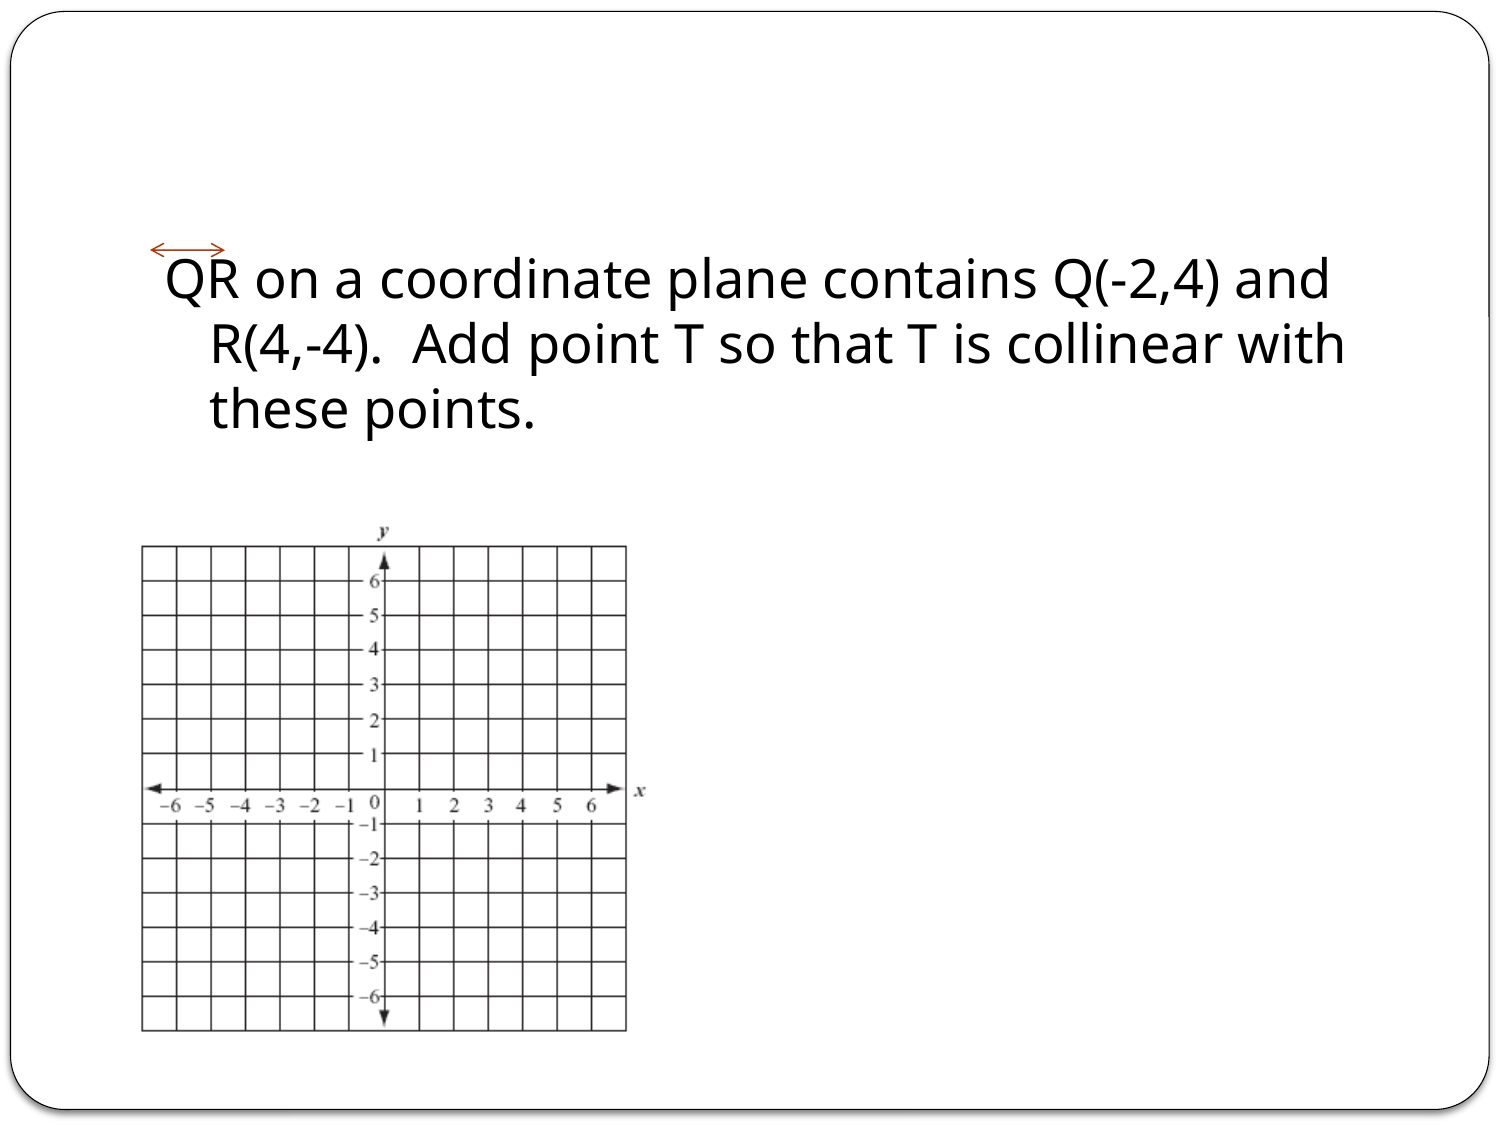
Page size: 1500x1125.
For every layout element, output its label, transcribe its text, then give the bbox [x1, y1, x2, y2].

picture [137, 524, 649, 1035]
list QR on a coordinate plane contains Q(-2,4) and R(4,-4). Add point T so that T is collinear with these points. [150, 237, 1425, 988]
